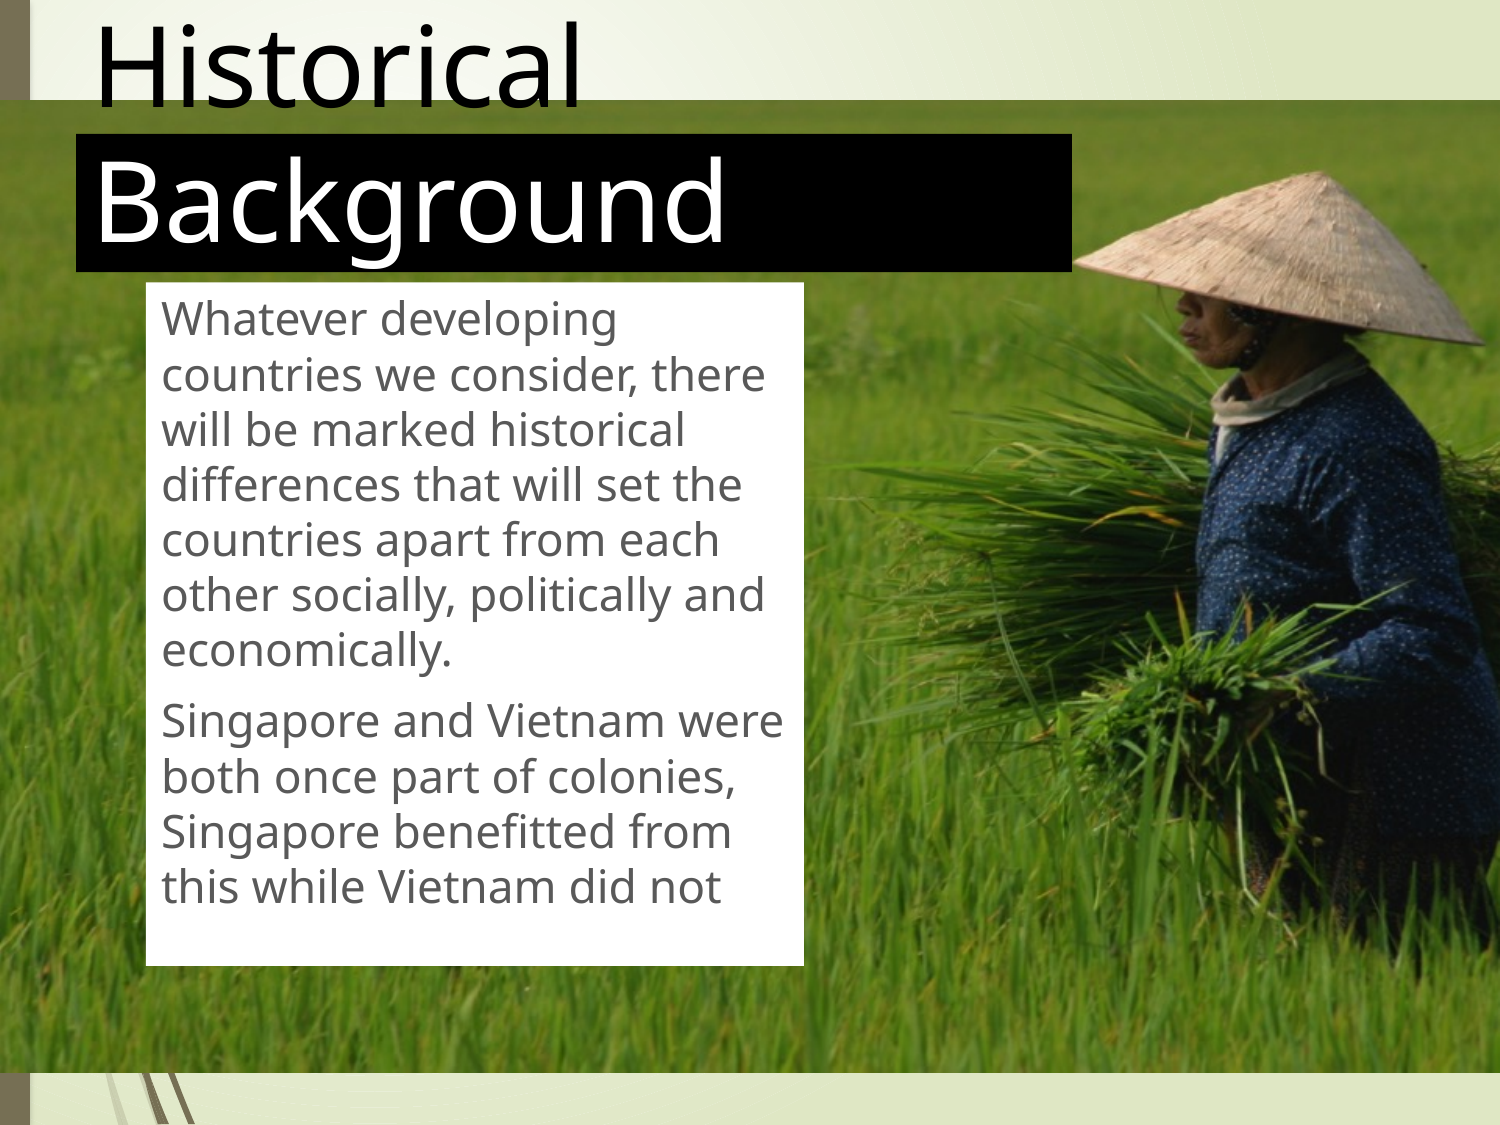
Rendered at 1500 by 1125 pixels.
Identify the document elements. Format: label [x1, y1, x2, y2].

picture [0, 100, 1500, 1073]
